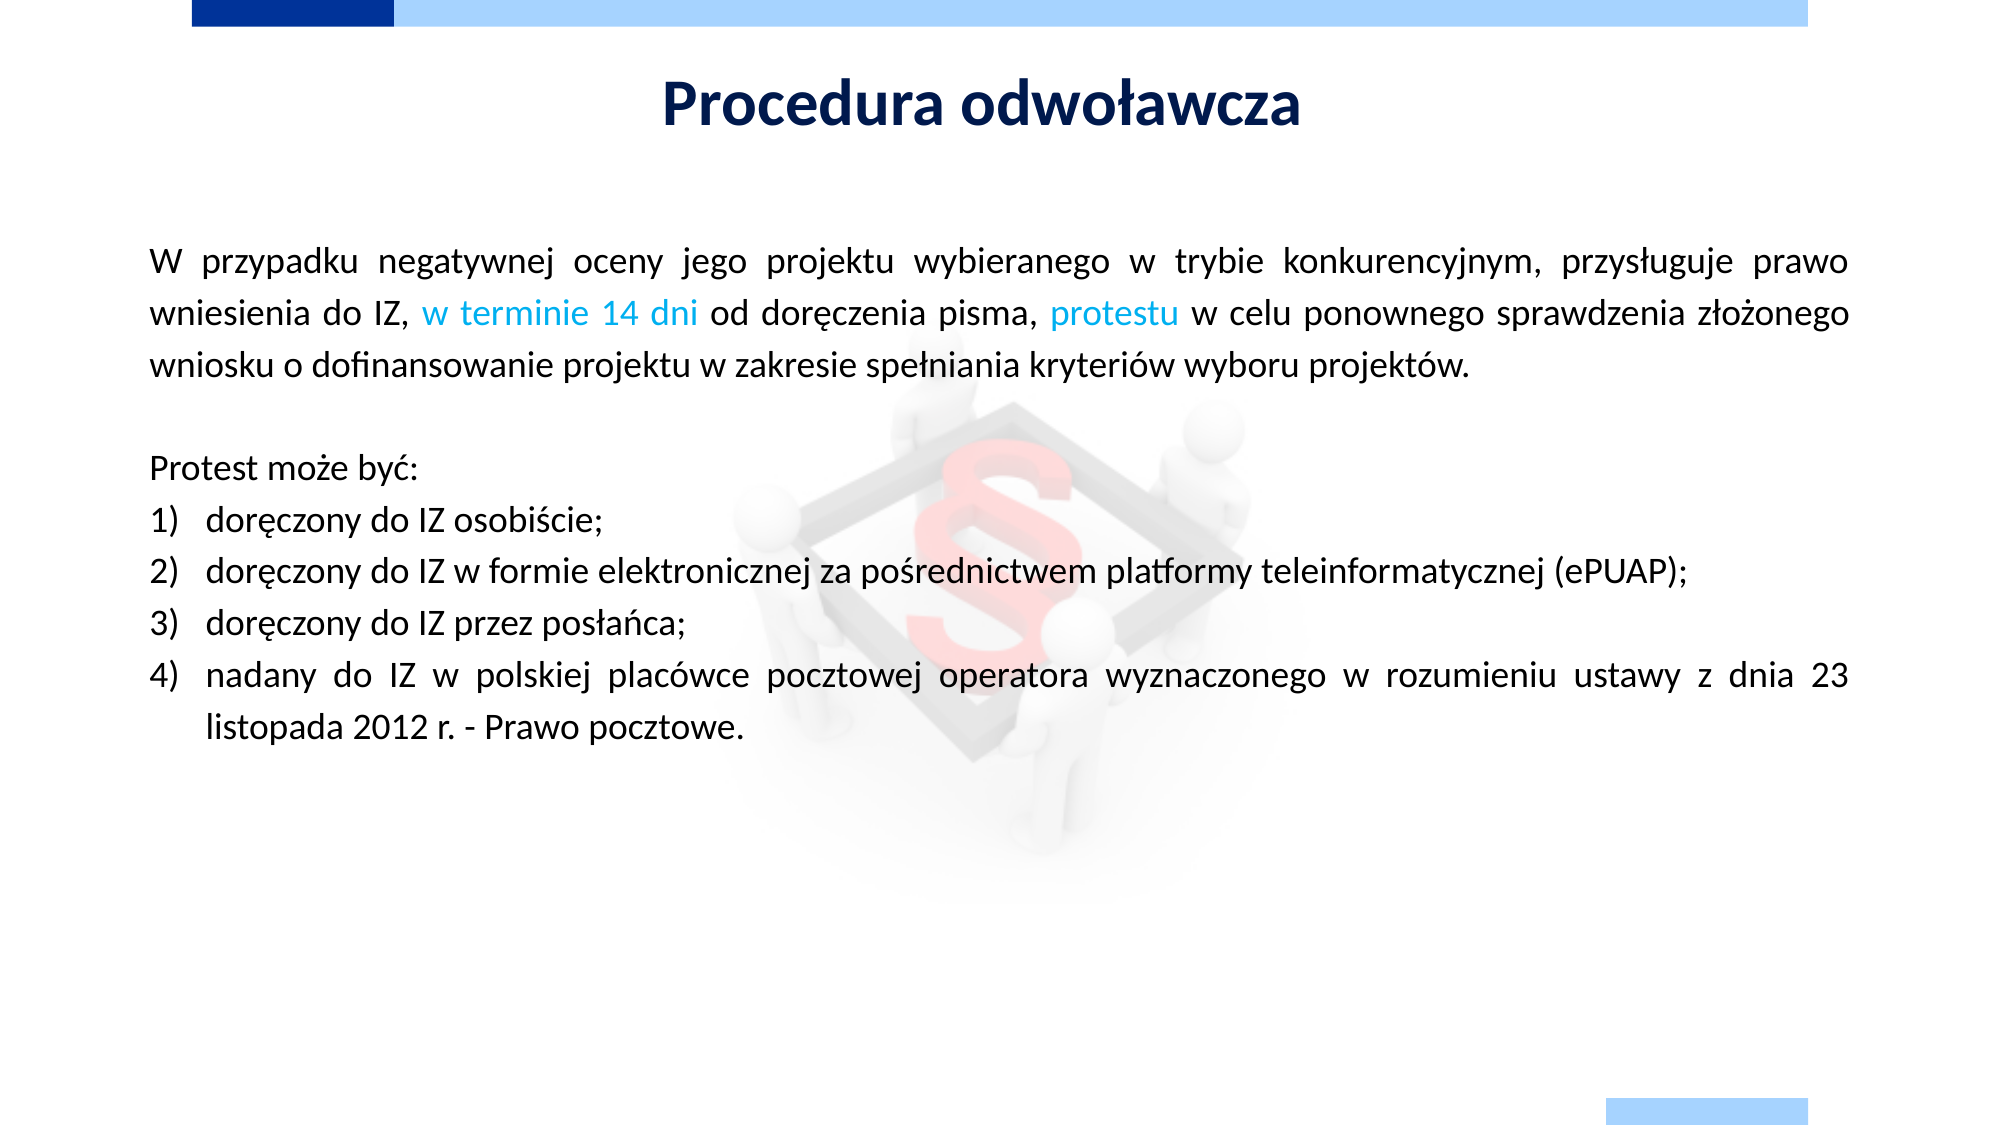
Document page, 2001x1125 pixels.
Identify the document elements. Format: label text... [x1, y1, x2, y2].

text_box Procedura odwoławcza [203, 51, 1763, 146]
text_box W przypadku negatywnej oceny jego projektu wybieranego w trybie konkurencyjnym, przysługuje prawo wniesienia do IZ, w terminie 14 dni od doręczenia pisma, protestu w celu ponownego sprawdzenia złożonego wniosku o dofinansowanie projektu w zakresie spełniania kryteriów wyboru projektów. Protest może być: doręczony do IZ osobiście; doręczony do IZ w formie elektronicznej za pośrednictwem platformy teleinformatycznej (ePUAP); doręczony do IZ przez posłańca; nadany do IZ w polskiej placówce pocztowej operatora wyznaczonego w rozumieniu ustawy z dnia 23 listopada 2012 r. - Prawo pocztowe. [134, 222, 1866, 916]
picture [657, 310, 664, 322]
picture [657, 262, 1343, 904]
